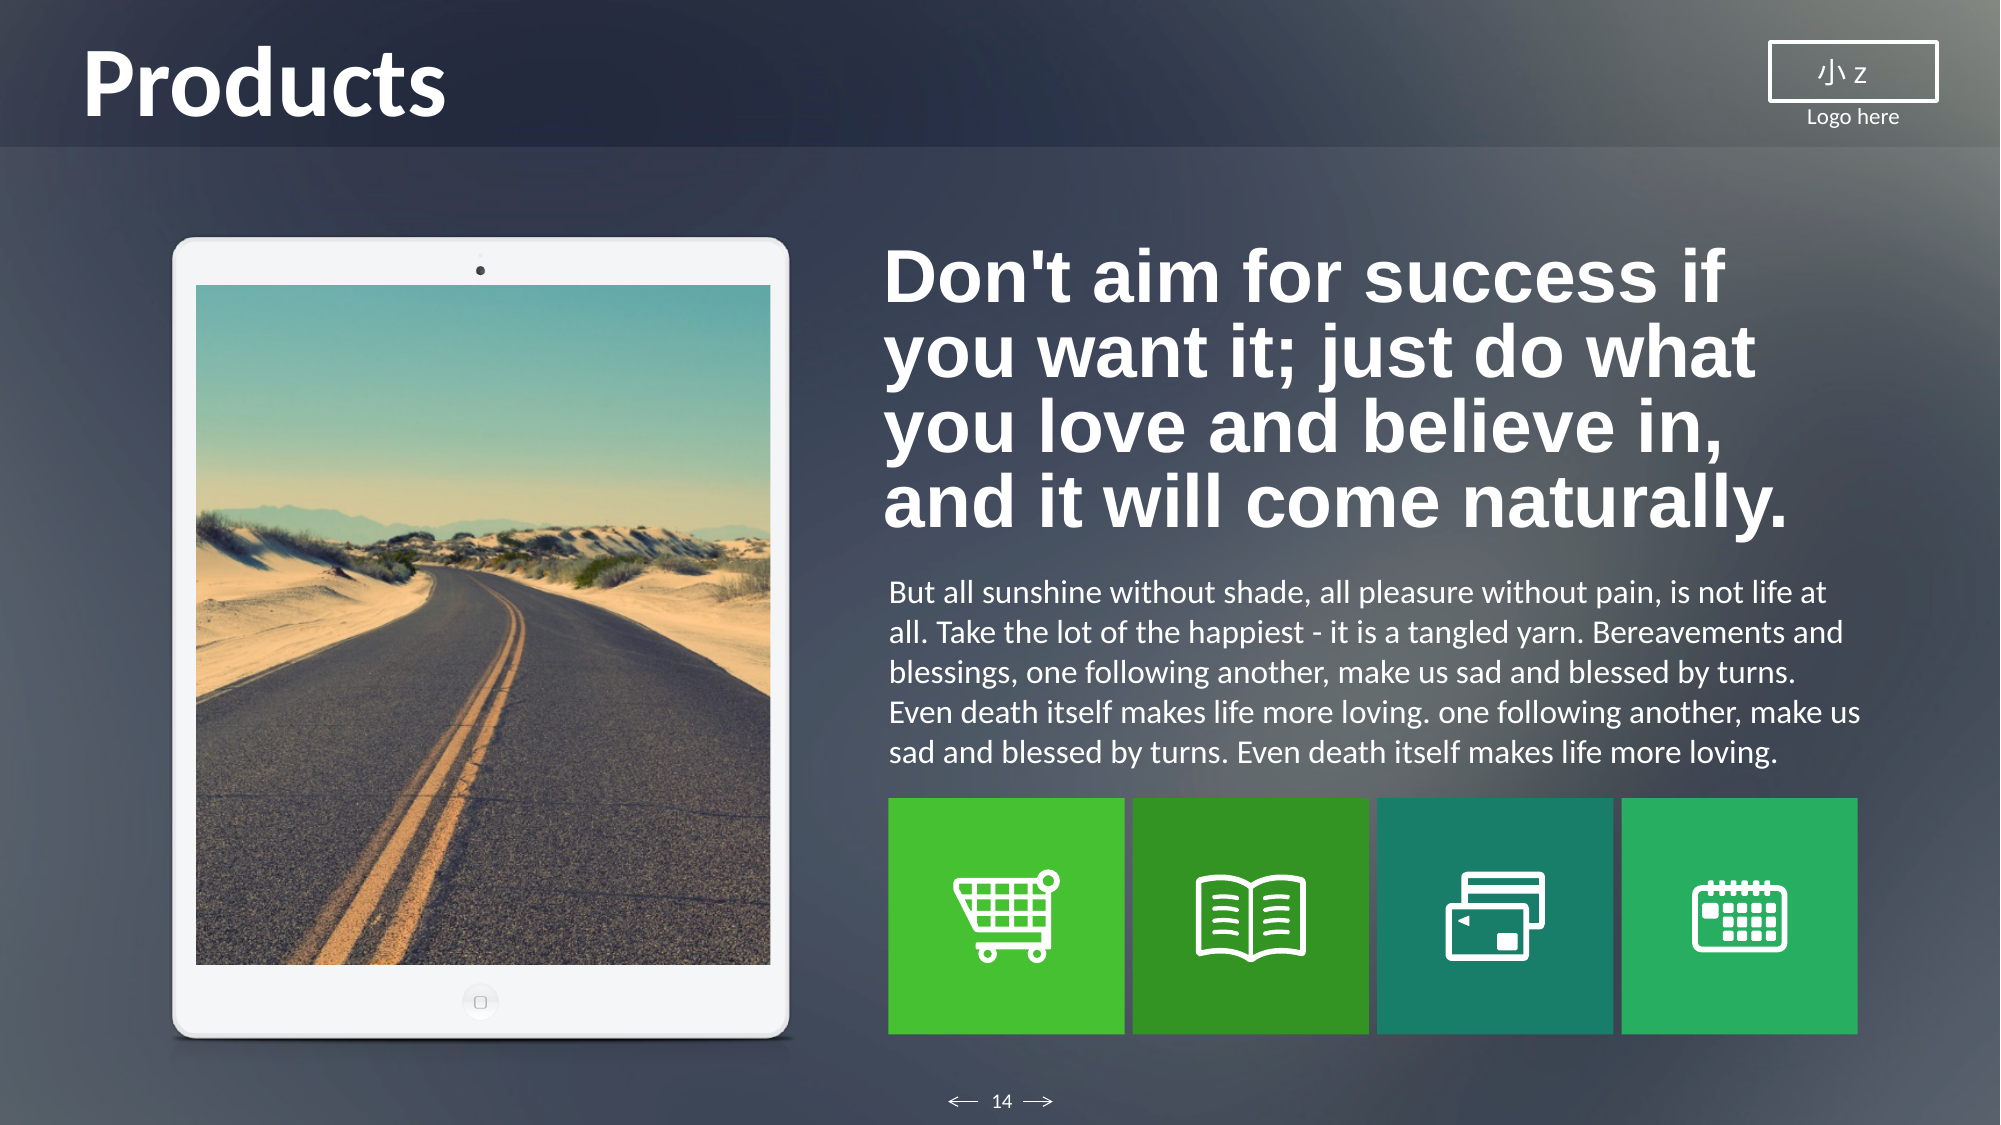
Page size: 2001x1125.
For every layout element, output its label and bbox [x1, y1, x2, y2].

picture [0, 0, 2000, 1125]
text_box [888, 797, 1125, 1035]
text_box [1769, 41, 1938, 138]
text_box [1132, 797, 1370, 1035]
text_box [169, 233, 798, 1064]
text_box [1621, 797, 1858, 1035]
text_box [947, 1079, 1054, 1123]
text_box [1376, 797, 1614, 1035]
